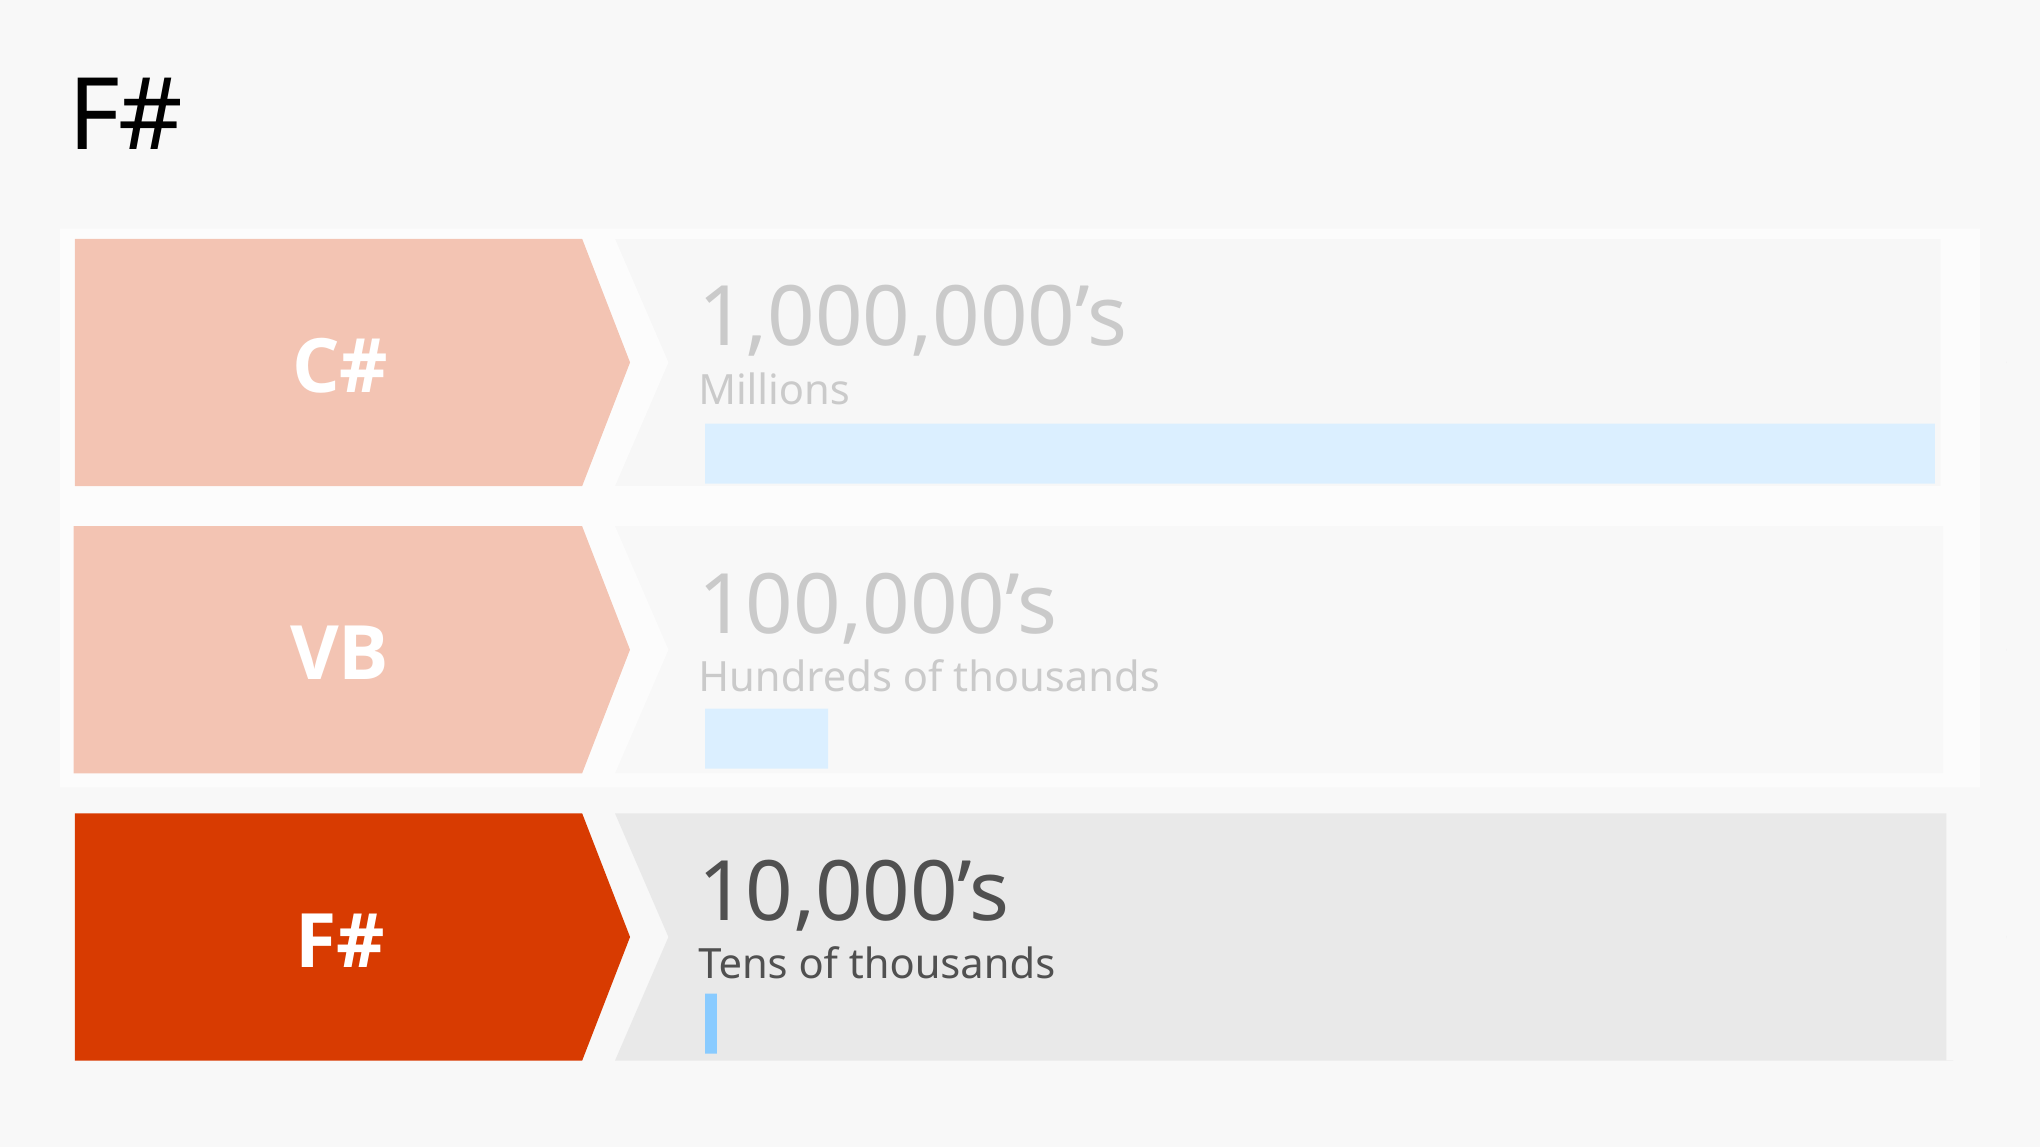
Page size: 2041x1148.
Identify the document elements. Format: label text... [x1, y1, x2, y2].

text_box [73, 525, 2007, 782]
title F# [45, 48, 1996, 199]
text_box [74, 805, 2007, 1061]
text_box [74, 238, 2007, 494]
text_box [59, 228, 1981, 788]
